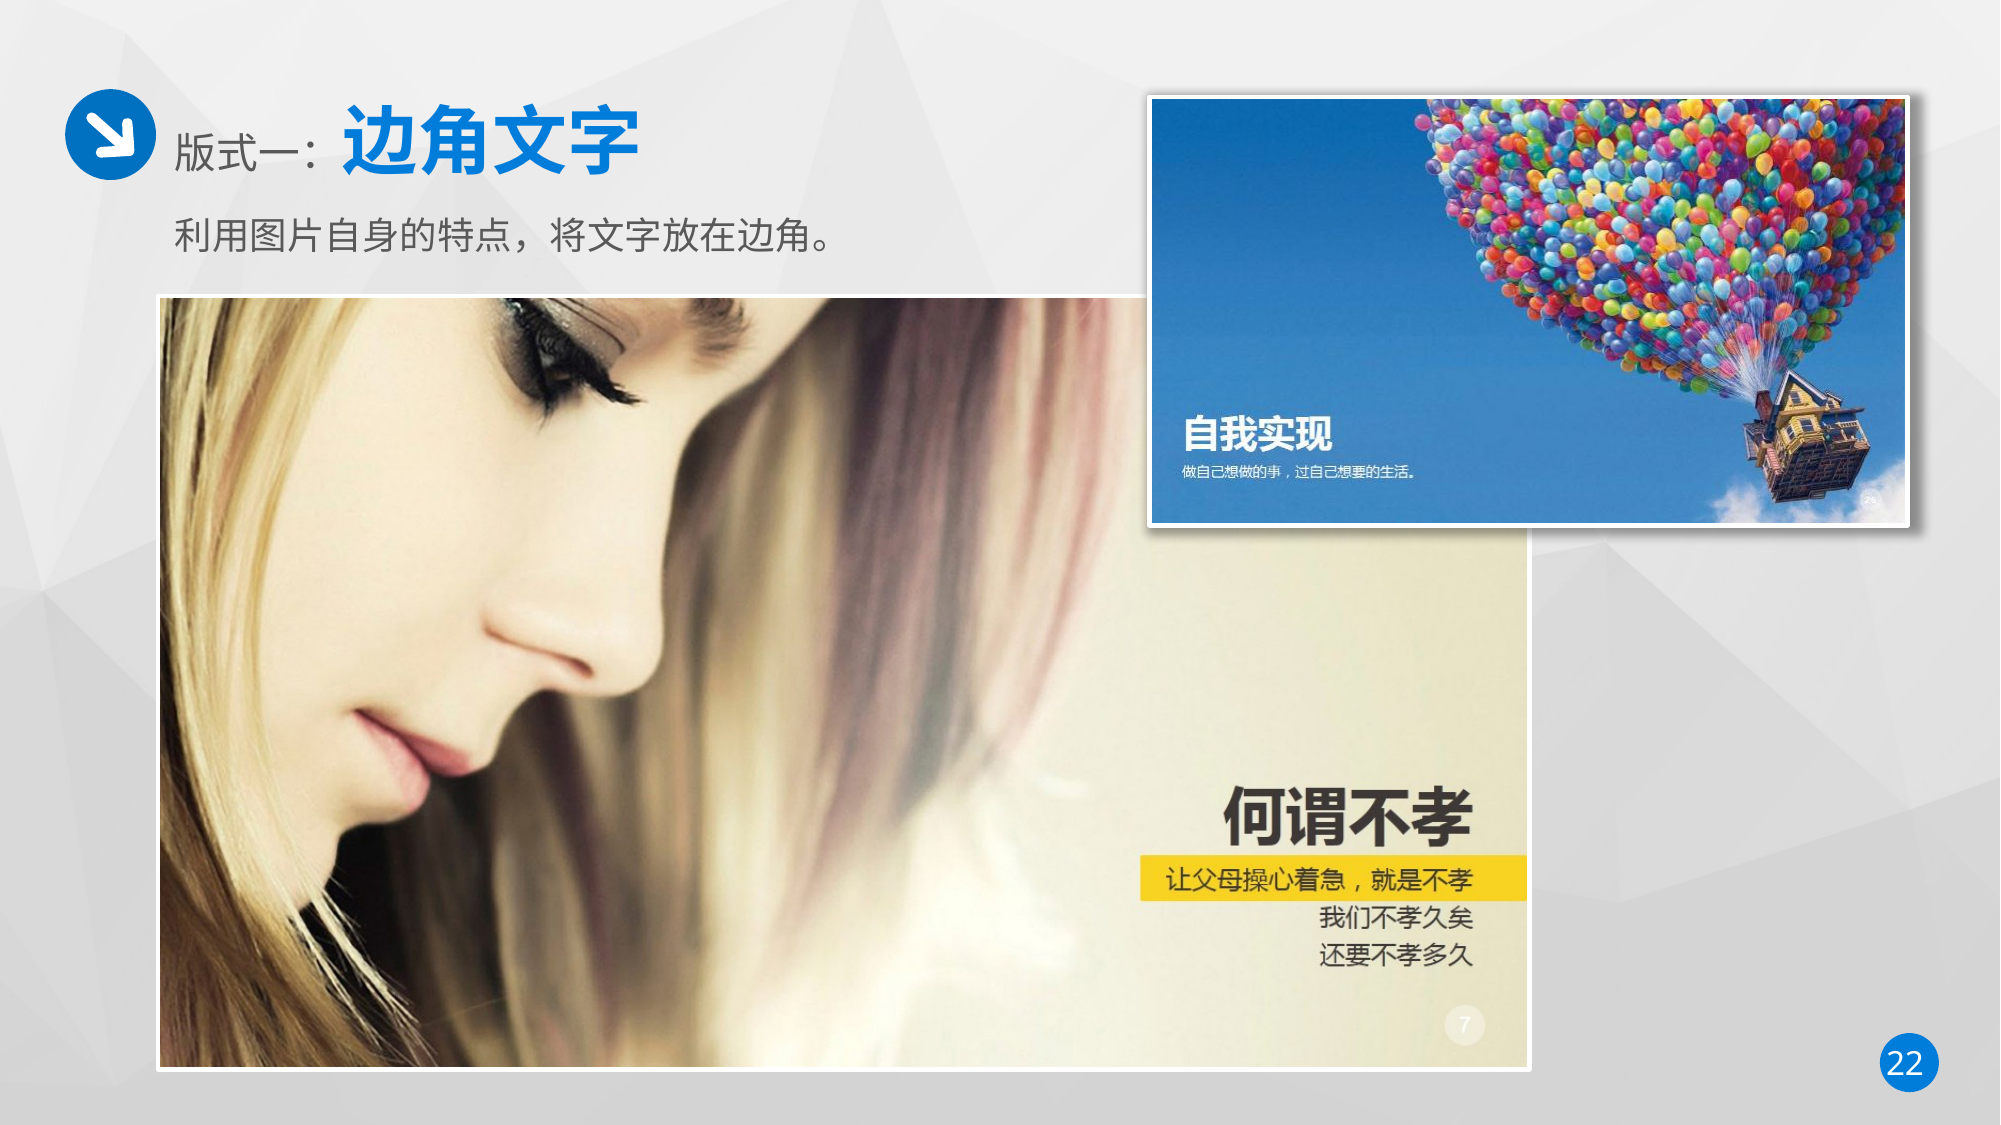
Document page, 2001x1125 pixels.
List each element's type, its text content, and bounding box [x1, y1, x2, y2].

picture [0, 0, 2000, 1125]
text_box 版式一：边角文字 [160, 86, 684, 191]
text_box 利用图片自身的特点，将文字放在边角。 [160, 192, 1140, 265]
